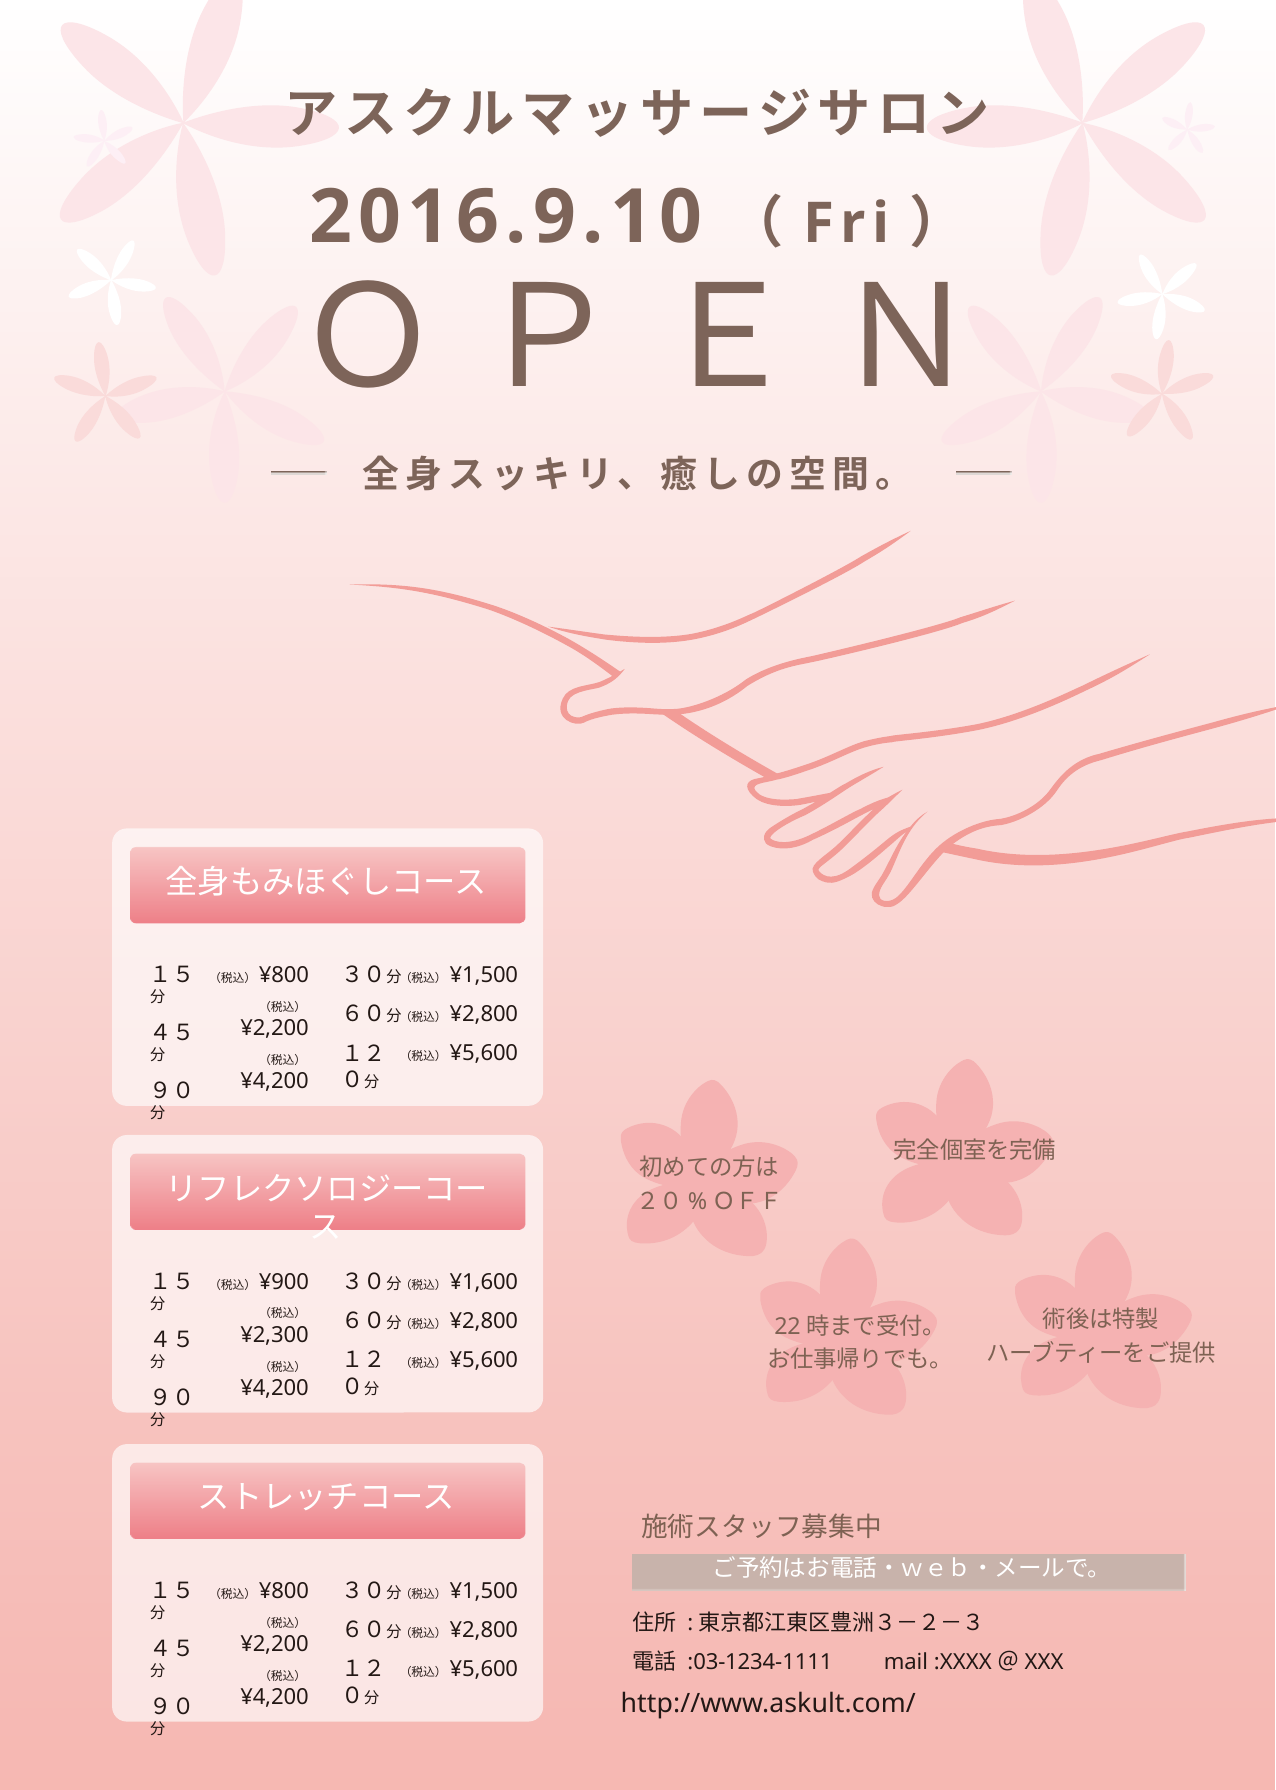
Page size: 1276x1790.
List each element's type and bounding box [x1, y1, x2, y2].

picture [129, 1462, 526, 1539]
picture [956, 471, 1012, 475]
text_box [0, 0, 1276, 1790]
picture [632, 1554, 1186, 1591]
picture [129, 530, 1276, 924]
picture [875, 1058, 1192, 1409]
picture [129, 1153, 526, 1230]
picture [620, 1079, 938, 1416]
picture [271, 471, 327, 475]
